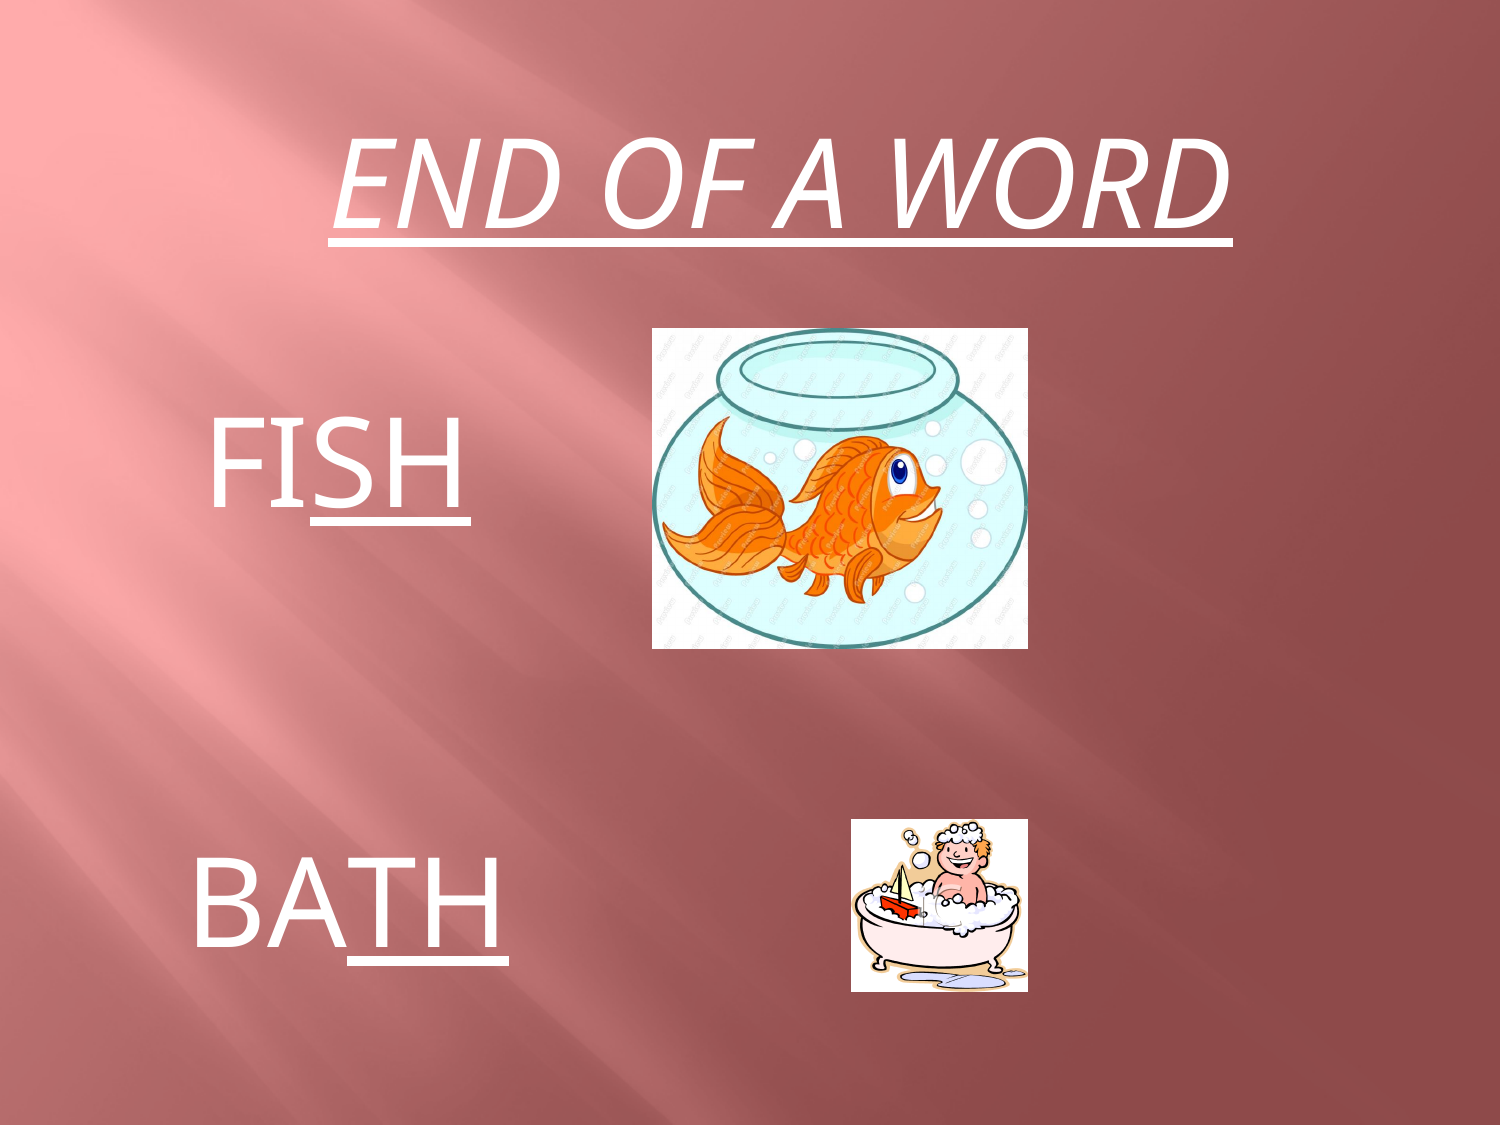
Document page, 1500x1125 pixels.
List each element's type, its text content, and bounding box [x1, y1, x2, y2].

text_box END OF A WORD [313, 96, 1249, 262]
picture [851, 819, 1028, 992]
text_box FISH [187, 374, 486, 540]
picture [652, 328, 1028, 649]
text_box BATH [171, 814, 525, 980]
